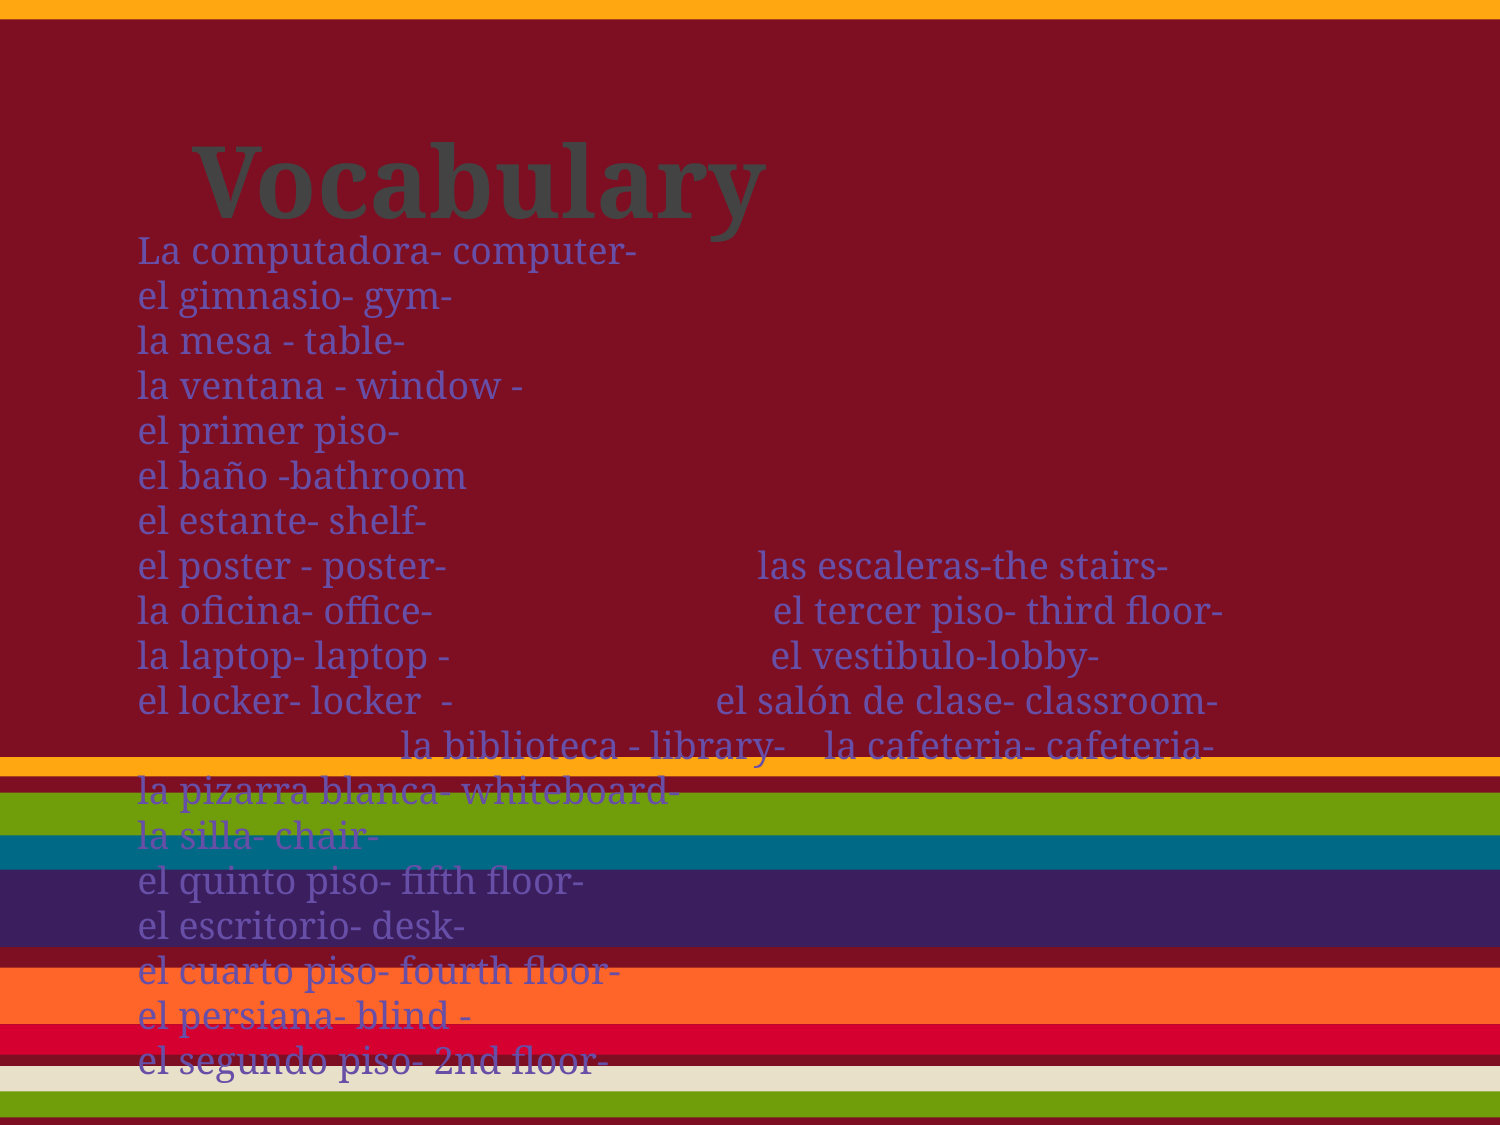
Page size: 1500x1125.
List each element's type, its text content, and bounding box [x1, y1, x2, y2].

subtitle La computadora- computer- el gimnasio- gym- la mesa - table- la ventana - window - el primer piso- el baño -bathroom el estante- shelf- el poster - poster- las escaleras-the stairs- la oficina- office- el tercer piso- third floor- la laptop- laptop - el vestibulo-lobby- el locker- locker - el salón de clase- classroom- la biblioteca - library- la cafeteria- cafeteria- la pizarra blanca- whiteboard- la silla- chair- el quinto piso- fifth floor- el escritorio- desk- el cuarto piso- fourth floor- el persiana- blind - el segundo piso- 2nd floor- [89, 212, 1364, 1084]
title Vocabulary [127, 0, 1403, 254]
